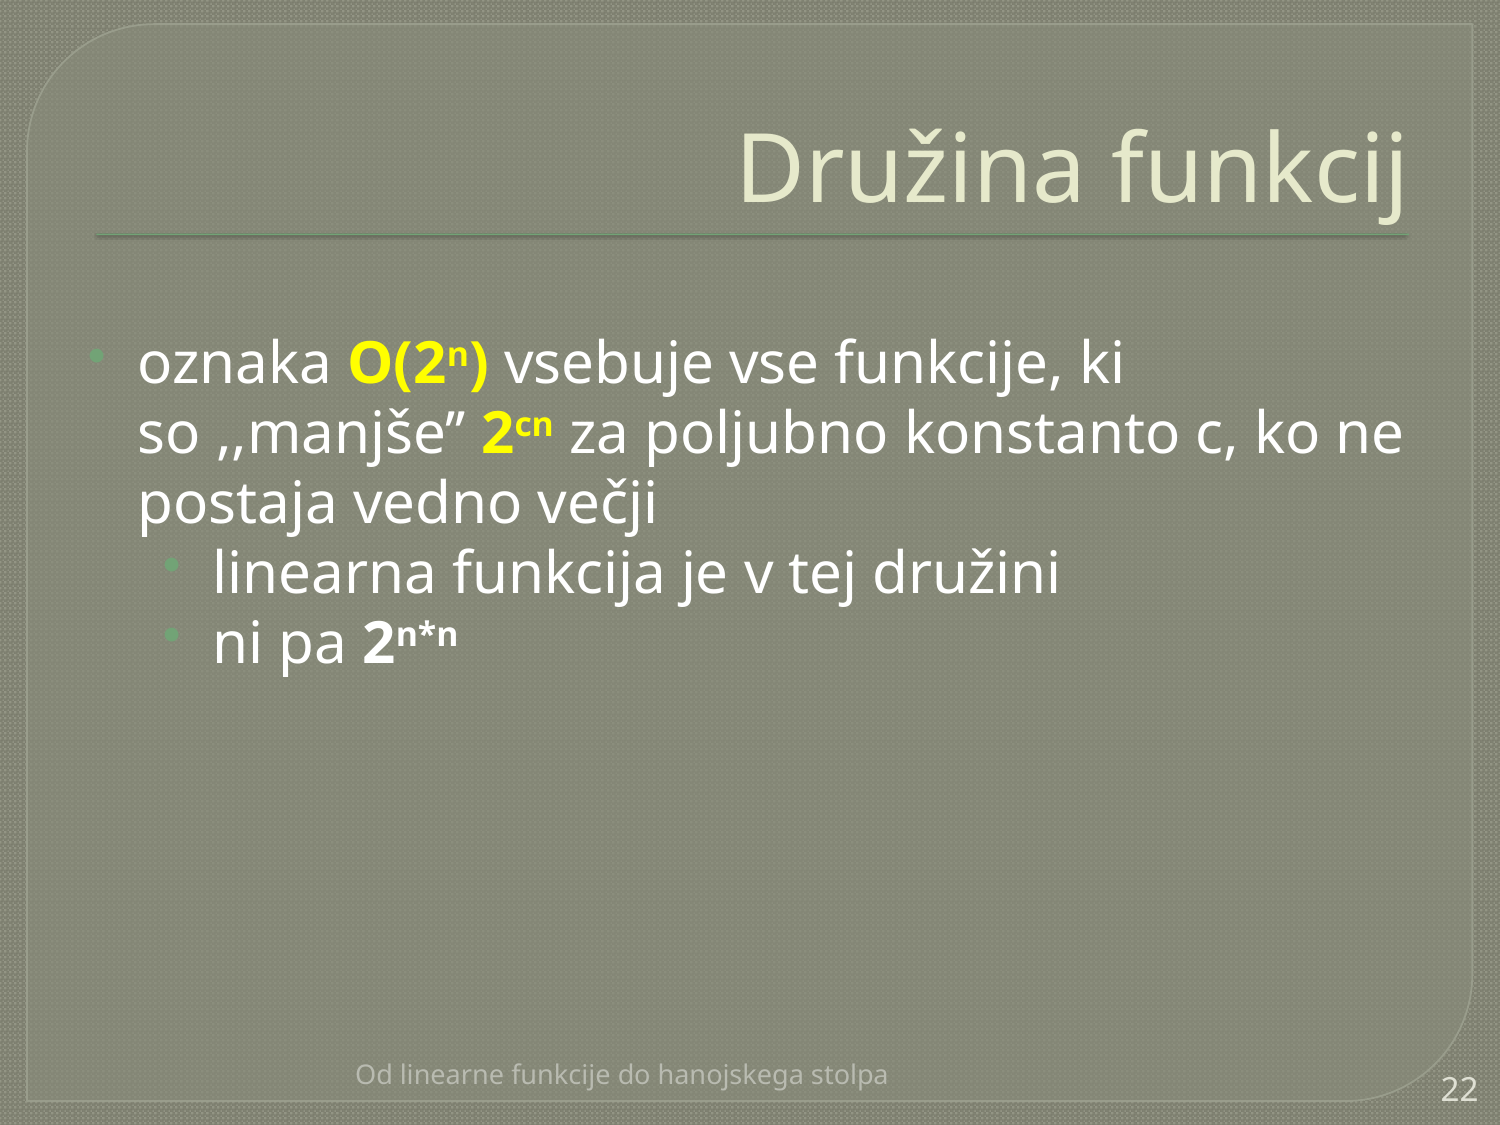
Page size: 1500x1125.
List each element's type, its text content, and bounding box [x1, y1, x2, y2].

slide_number 22 [1417, 1068, 1494, 1114]
footer Od linearne funkcije do hanojskega stolpa [212, 1050, 904, 1095]
text_box oznaka O(2n) vsebuje vse funkcije, ki so ,,manjše’’ 2cn za poljubno konstanto c, ko ne postaja vedno večji linearna funkcija je v tej družini ni pa 2n*n [75, 253, 1447, 1050]
title Družina funkcij [75, 41, 1425, 230]
